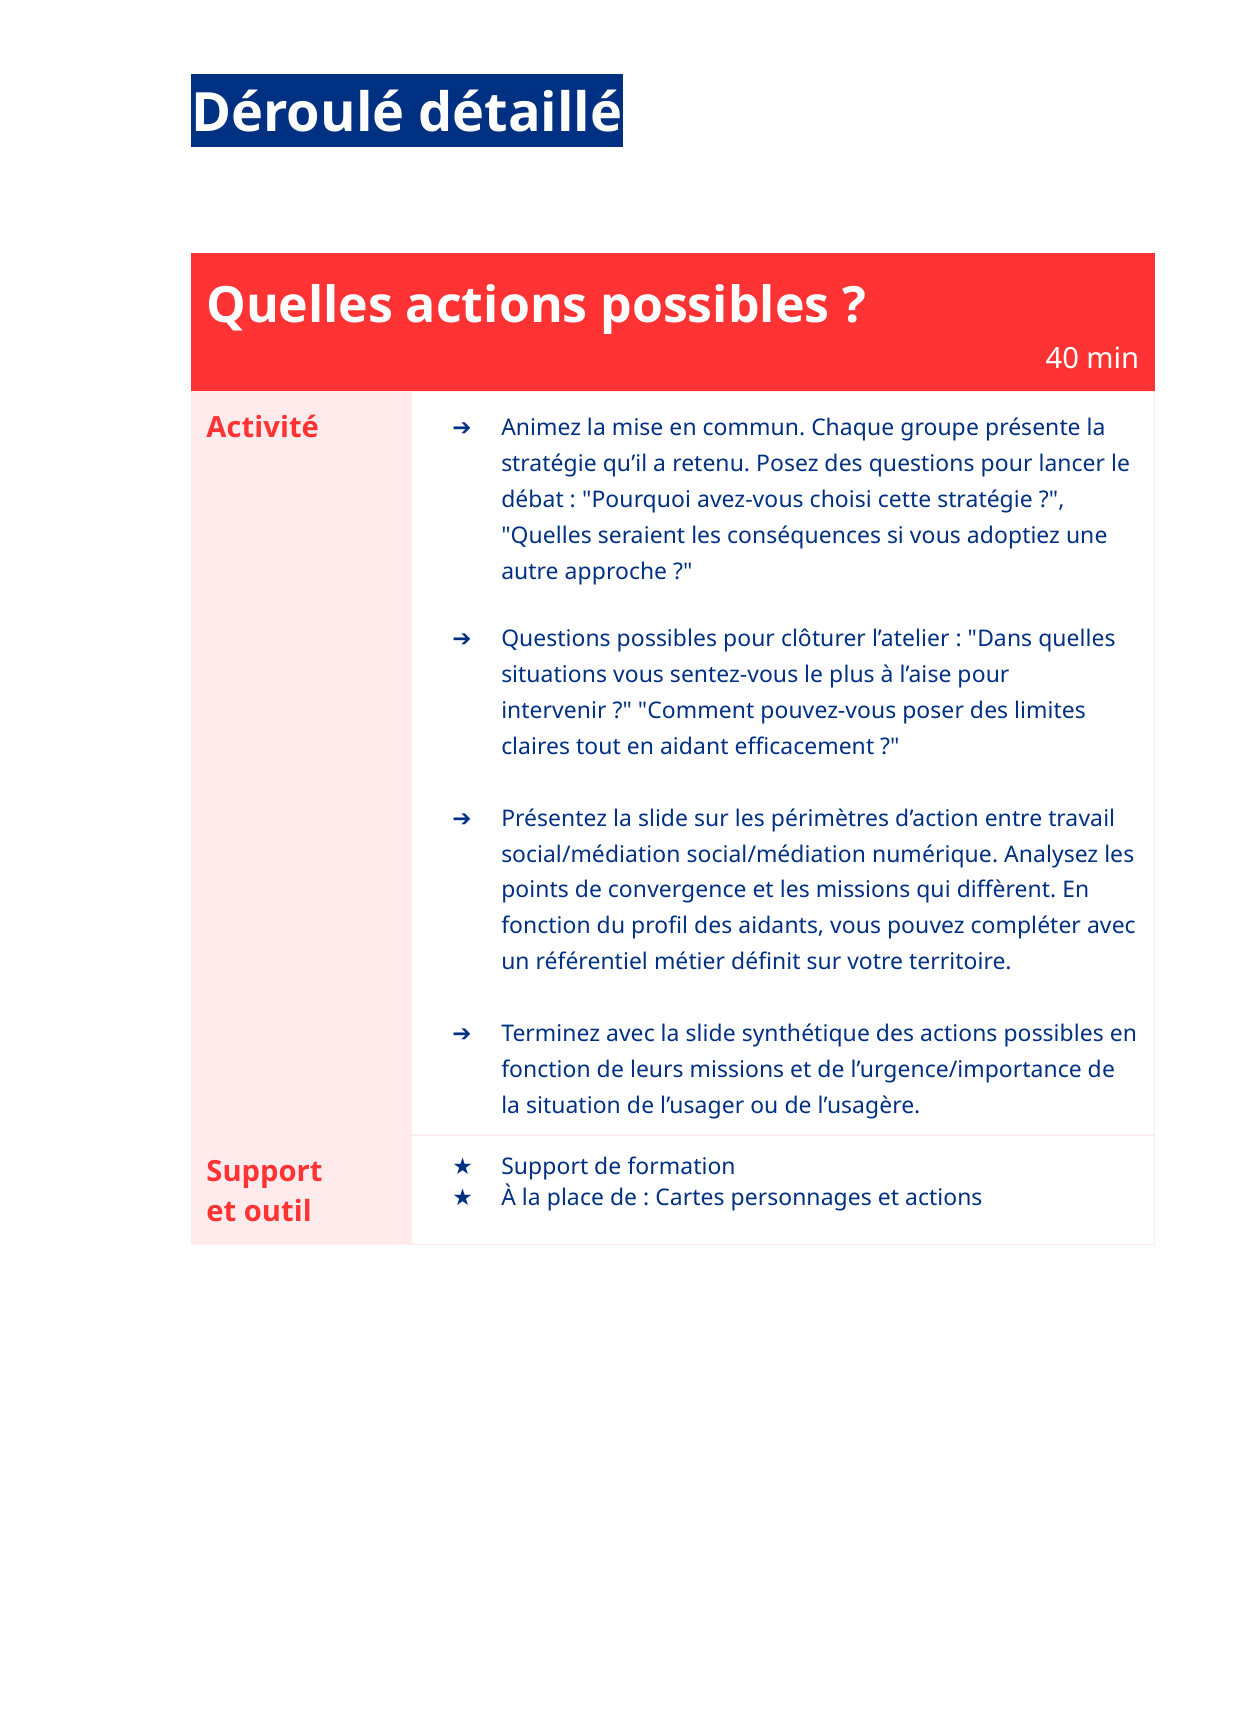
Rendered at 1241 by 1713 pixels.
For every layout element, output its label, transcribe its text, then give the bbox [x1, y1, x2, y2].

table_cell Support et outil [192, 1136, 411, 1244]
table_cell Activité [192, 392, 411, 1134]
text_box Déroulé détaillé [185, 71, 1241, 148]
table_cell Support de formation À la place de : Cartes personnages et actions [412, 1136, 1154, 1244]
table_header Quelles actions possibles ? 40 min [192, 254, 1154, 391]
table_cell Animez la mise en commun. Chaque groupe présente la stratégie qu’il a retenu. Posez des questions pour lancer le débat : "Pourquoi avez-vous choisi cette stratégie ?", "Quelles seraient les conséquences si vous adoptiez une autre approche ?" Questions possibles pour clôturer l’atelier : "Dans quelles situations vous sentez-vous le plus à l’aise pour intervenir ?" "Comment pouvez-vous poser des limites claires tout en aidant efficacement ?" Présentez la slide sur les périmètres d’action entre travail social/médiation social/médiation numérique. Analysez les points de convergence et les missions qui diffèrent. En fonction du profil des aidants, vous pouvez compléter avec un référentiel métier définit sur votre territoire. Terminez avec la slide synthétique des actions possibles en fonction de leurs missions et de l’urgence/importance de la situation de l’usager ou de l’usagère. [412, 392, 1154, 1134]
